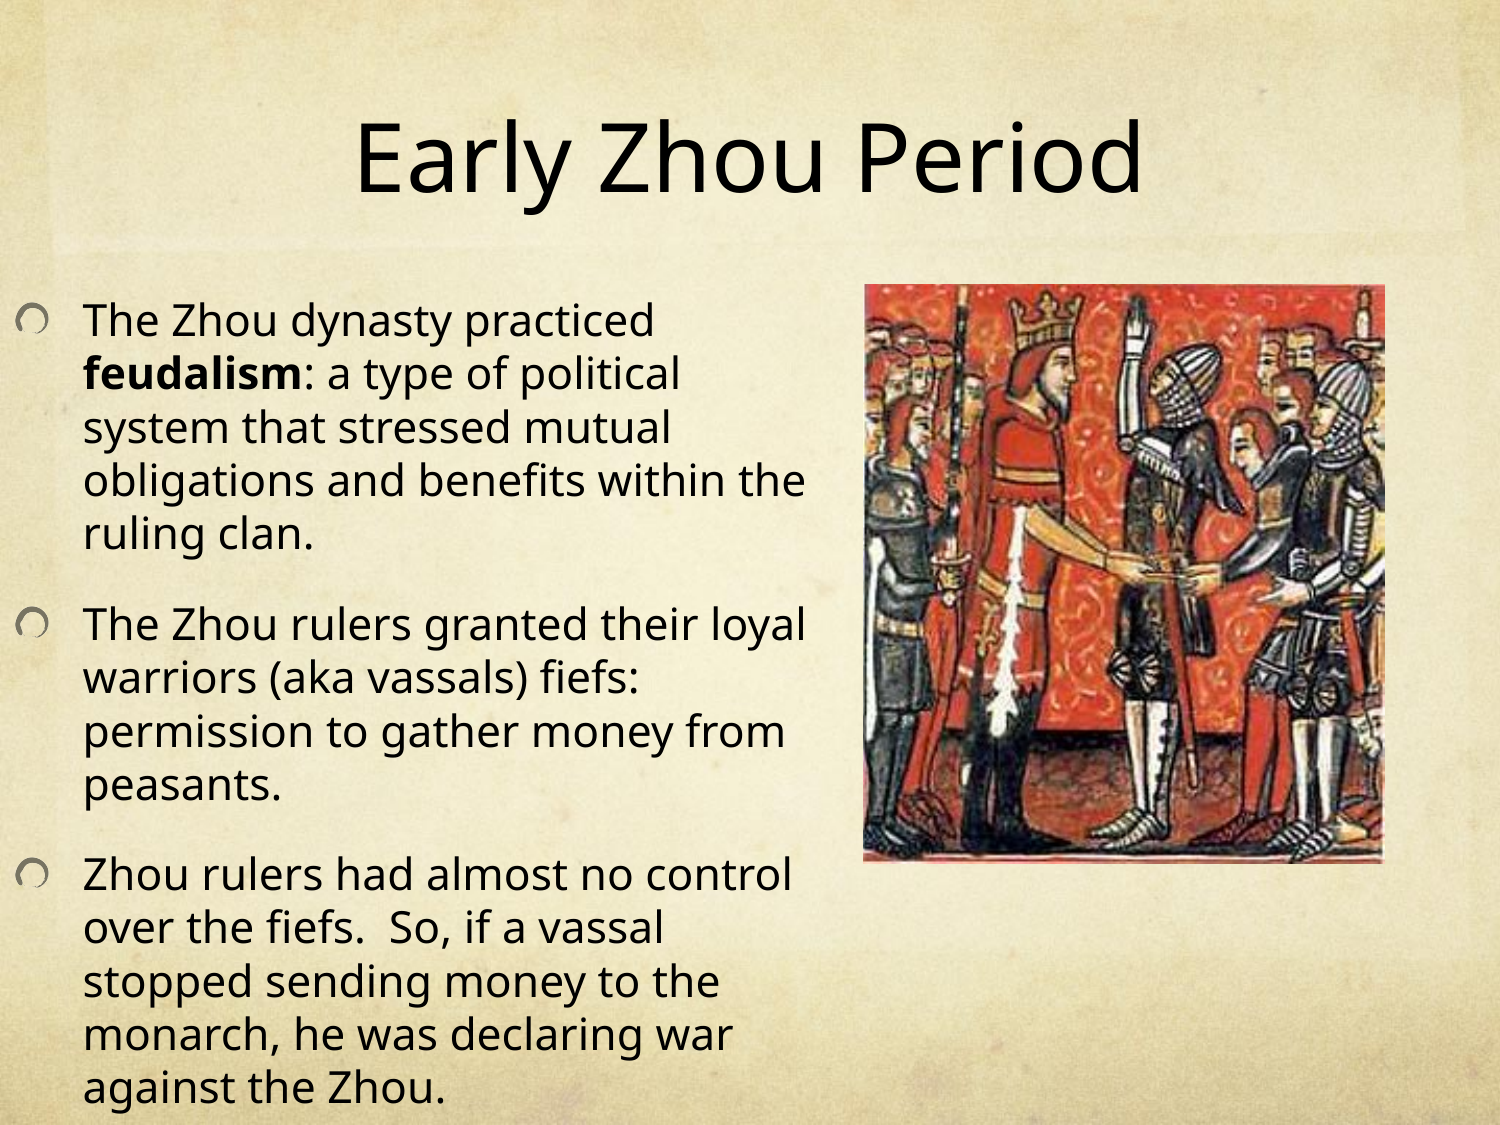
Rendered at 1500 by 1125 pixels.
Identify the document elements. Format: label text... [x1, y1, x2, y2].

picture [0, 0, 1500, 1125]
picture [15, 606, 50, 639]
title Early Zhou Period [150, 82, 1350, 225]
picture [15, 302, 50, 335]
picture [15, 857, 50, 889]
list The Zhou dynasty practiced feudalism: a type of political system that stressed mutual obligations and benefits within the ruling clan. The Zhou rulers granted their loyal warriors (aka vassals) fiefs: permission to gather money from peasants. Zhou rulers had almost no control over the fiefs. So, if a vassal stopped sending money to the monarch, he was declaring war against the Zhou. [0, 284, 828, 1125]
